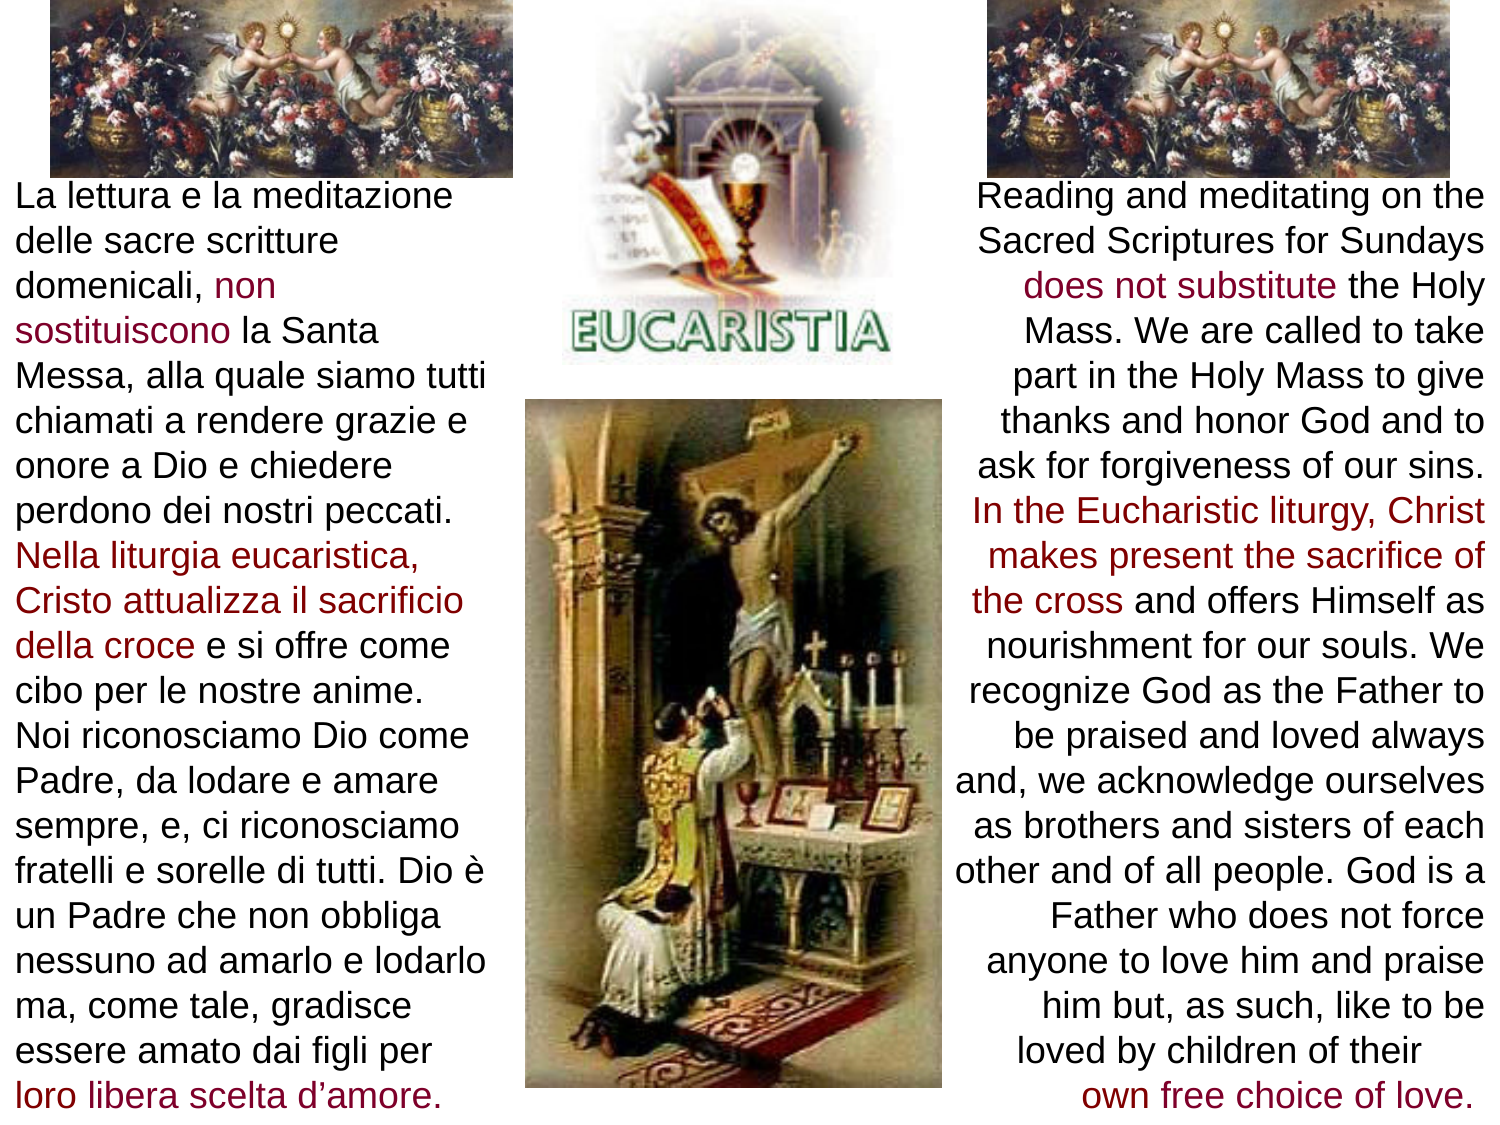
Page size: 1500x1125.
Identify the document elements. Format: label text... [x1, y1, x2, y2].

picture [49, 0, 513, 178]
text_box Reading and meditating on the Sacred Scriptures for Sundays does not substitute the Holy Mass. We are called to take part in the Holy Mass to give thanks and honor God and to ask for forgiveness of our sins. In the Eucharistic liturgy, Christ makes present the sacrifice of the cross and offers Himself as nourishment for our souls. We recognize God as the Father to be praised and loved always and, we acknowledge ourselves as brothers and sisters of each other and of all people. God is a Father who does not force anyone to love him and praise him but, as such, like to be loved by children of their own free choice of love. [937, 163, 1500, 1124]
picture [524, 399, 942, 1088]
picture [987, 0, 1450, 178]
picture [562, 0, 904, 365]
text_box La lettura e la meditazione delle sacre scritture domenicali, non sostituiscono la Santa Messa, alla quale siamo tutti chiamati a rendere grazie e onore a Dio e chiedere perdono dei nostri peccati. Nella liturgia eucaristica, Cristo attualizza il sacrificio della croce e si offre come cibo per le nostre anime. Noi riconosciamo Dio come Padre, da lodare e amare sempre, e, ci riconosciamo fratelli e sorelle di tutti. Dio è un Padre che non obbliga nessuno ad amarlo e lodarlo ma, come tale, gradisce essere amato dai figli per loro libera scelta d’amore. [0, 163, 513, 1124]
